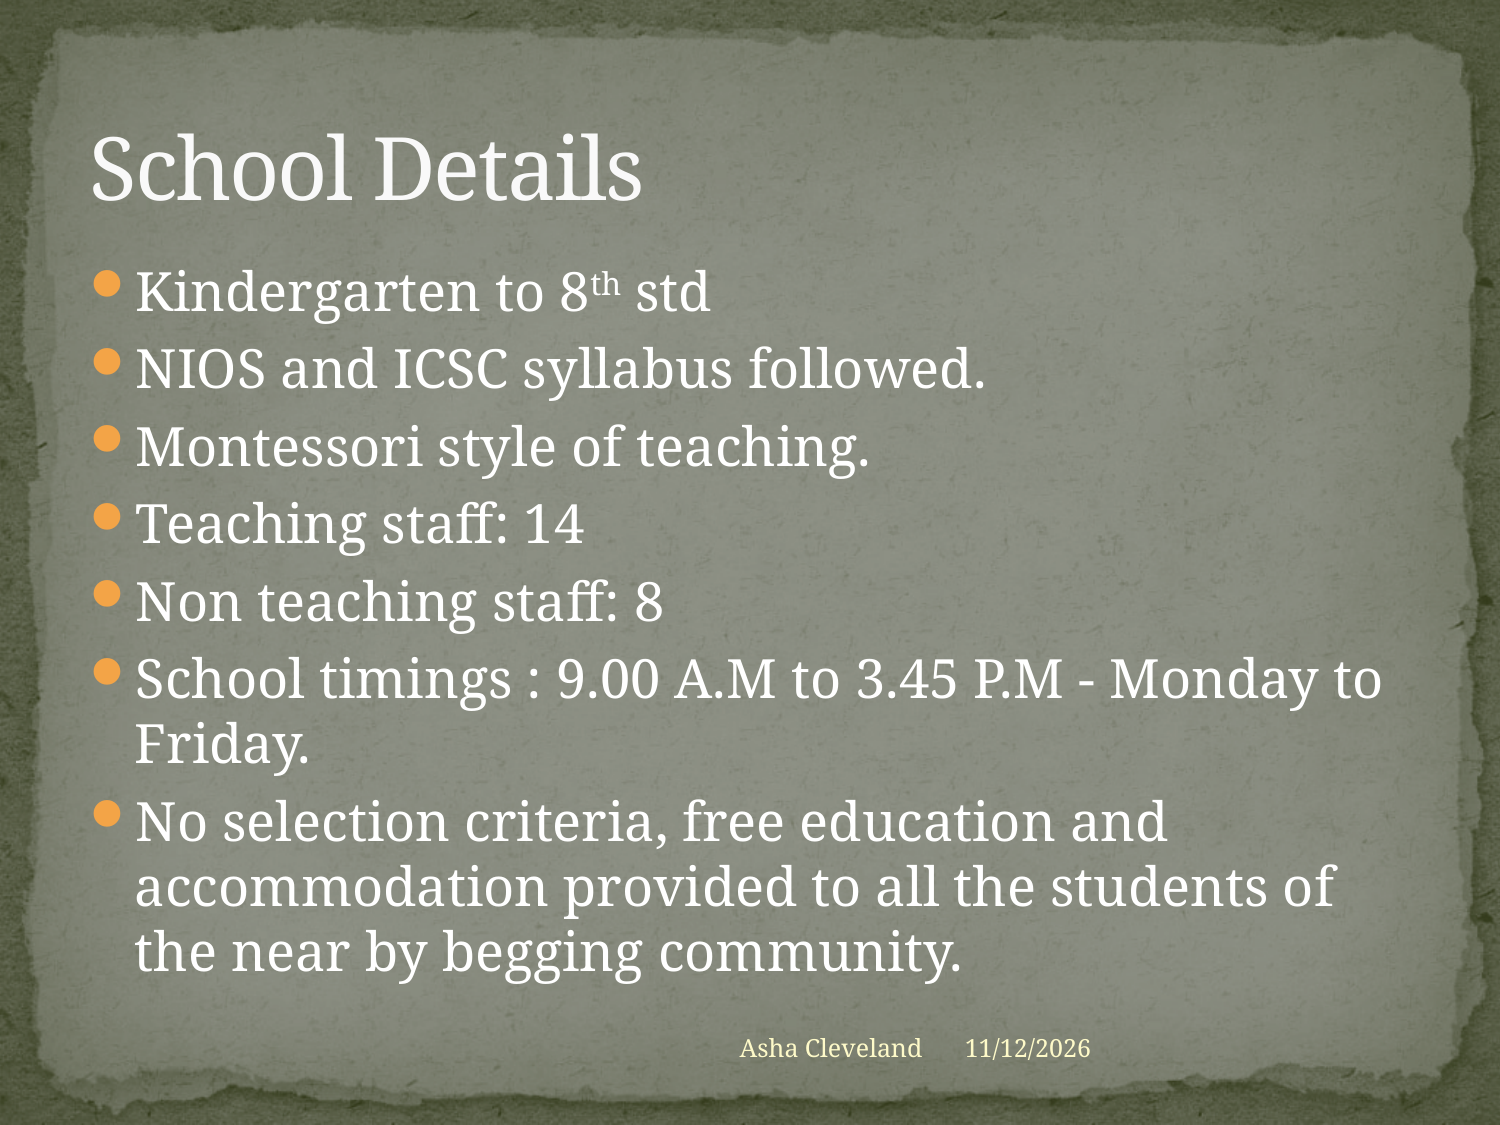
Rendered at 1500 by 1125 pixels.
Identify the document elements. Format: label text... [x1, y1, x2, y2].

title School Details [74, 24, 1425, 225]
footer Asha Cleveland [350, 1017, 938, 1081]
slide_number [950, 1017, 1375, 1081]
list Kindergarten to 8th std NIOS and ICSC syllabus followed. Montessori style of teaching. Teaching staff: 14 Non teaching staff: 8 School timings : 9.00 A.M to 3.45 P.M - Monday to Friday. No selection criteria, free education and accommodation provided to all the students of the near by begging community. [75, 249, 1425, 1000]
